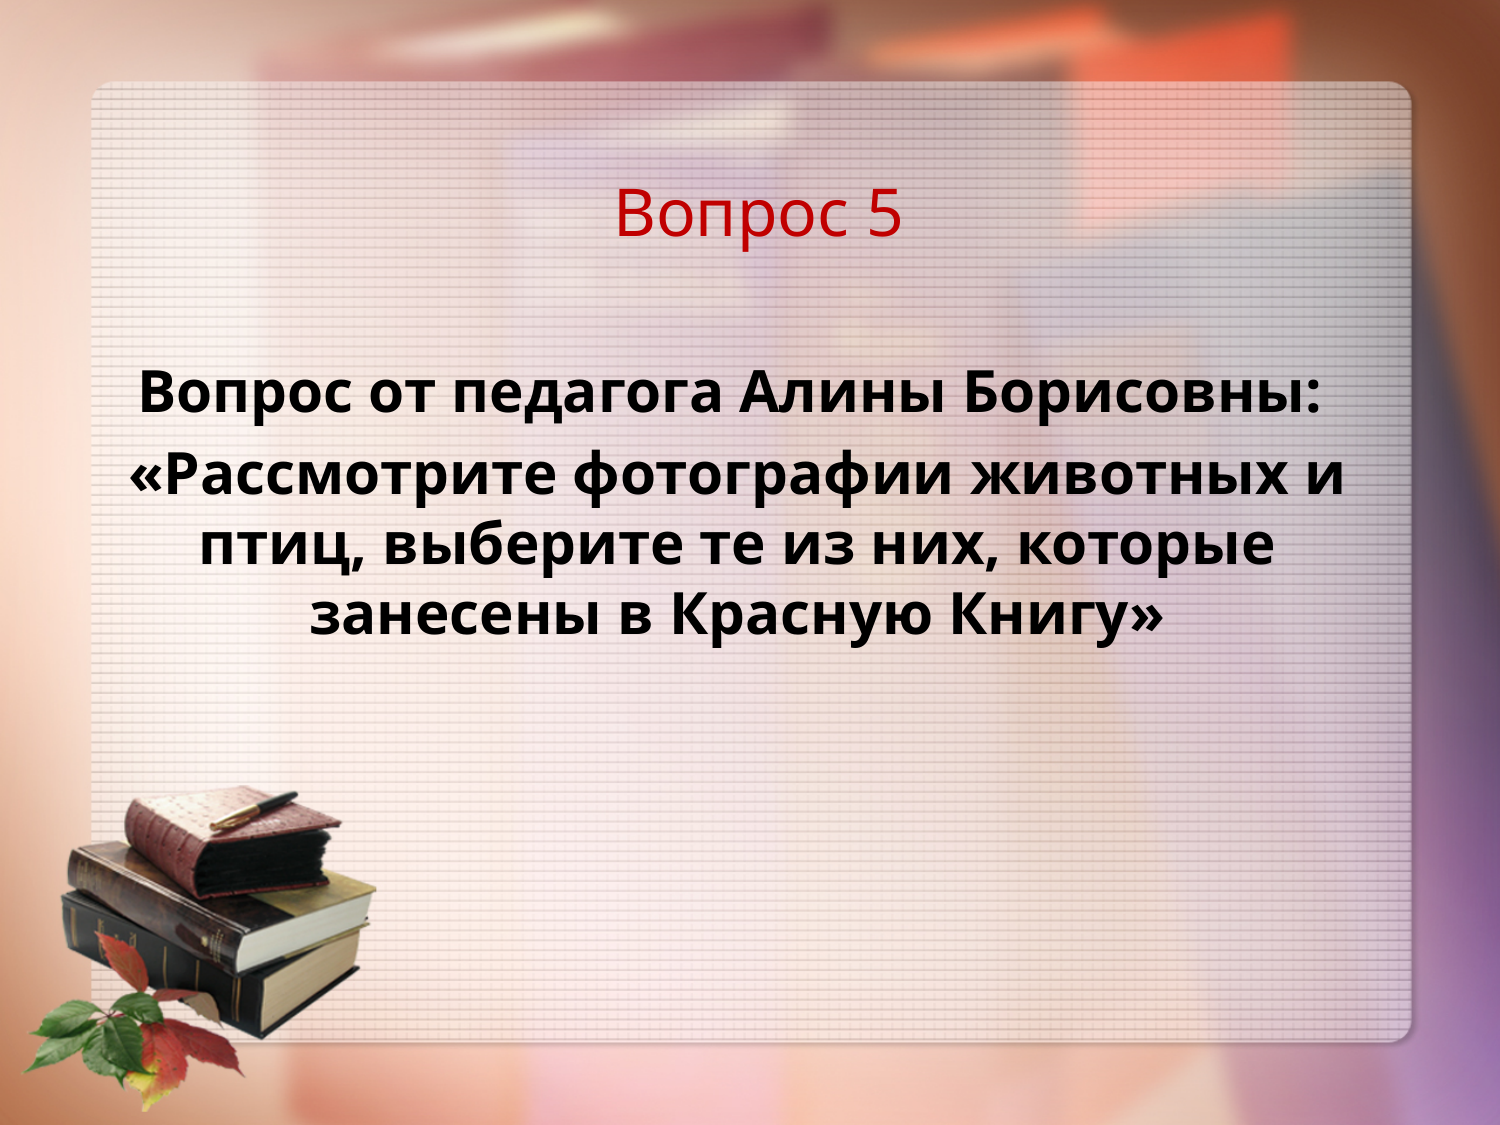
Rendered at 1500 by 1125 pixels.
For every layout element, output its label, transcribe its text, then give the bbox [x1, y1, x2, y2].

title Вопрос 5 [87, 162, 1431, 258]
list Вопрос от педагога Алины Борисовны: «Рассмотрите фотографии животных и птиц, выберите те из них, которые занесены в Красную Книгу» [99, 275, 1375, 1079]
picture [0, 0, 1500, 1125]
